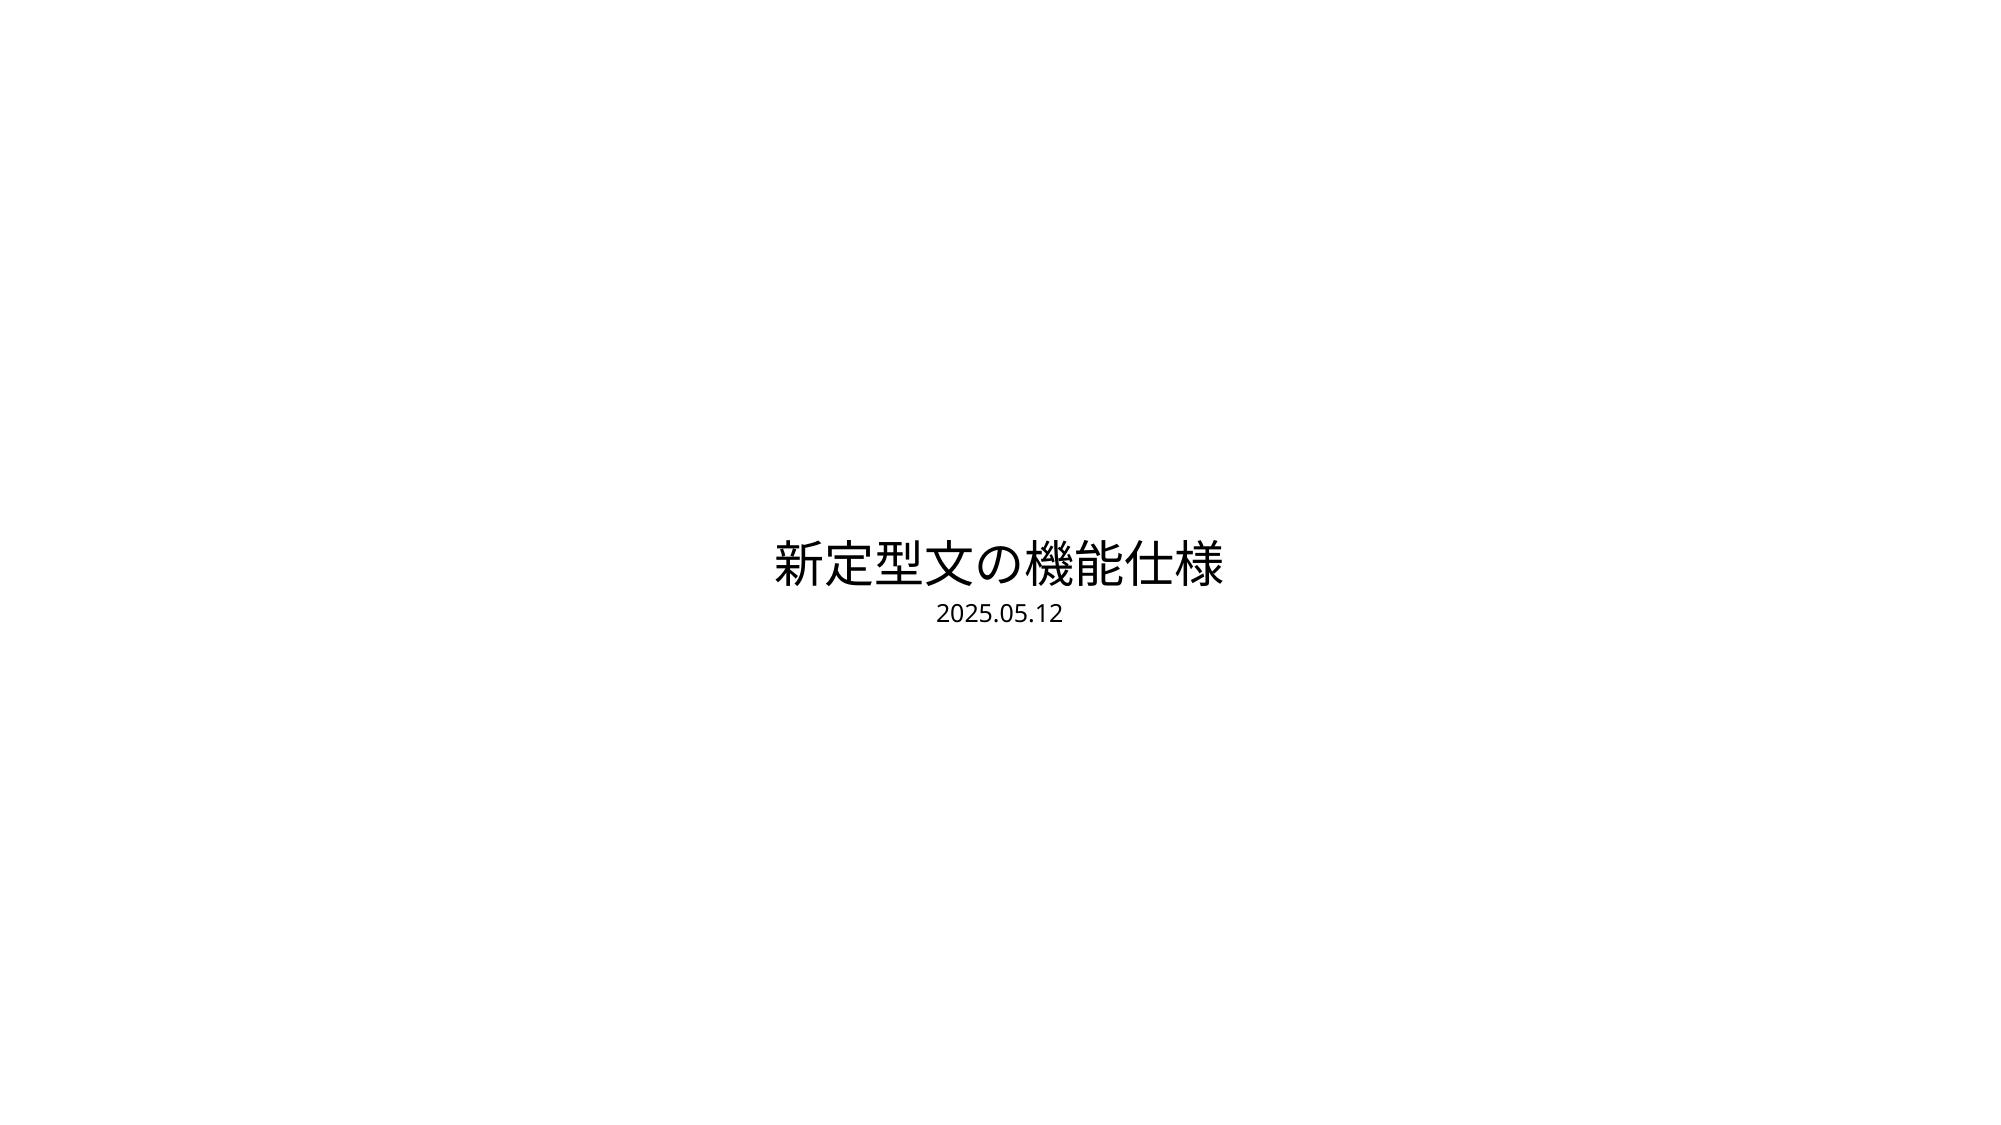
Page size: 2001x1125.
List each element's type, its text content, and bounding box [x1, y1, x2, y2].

text_box 新定型文の機能仕様 [760, 524, 1240, 600]
text_box 2025.05.12 [921, 590, 1079, 636]
